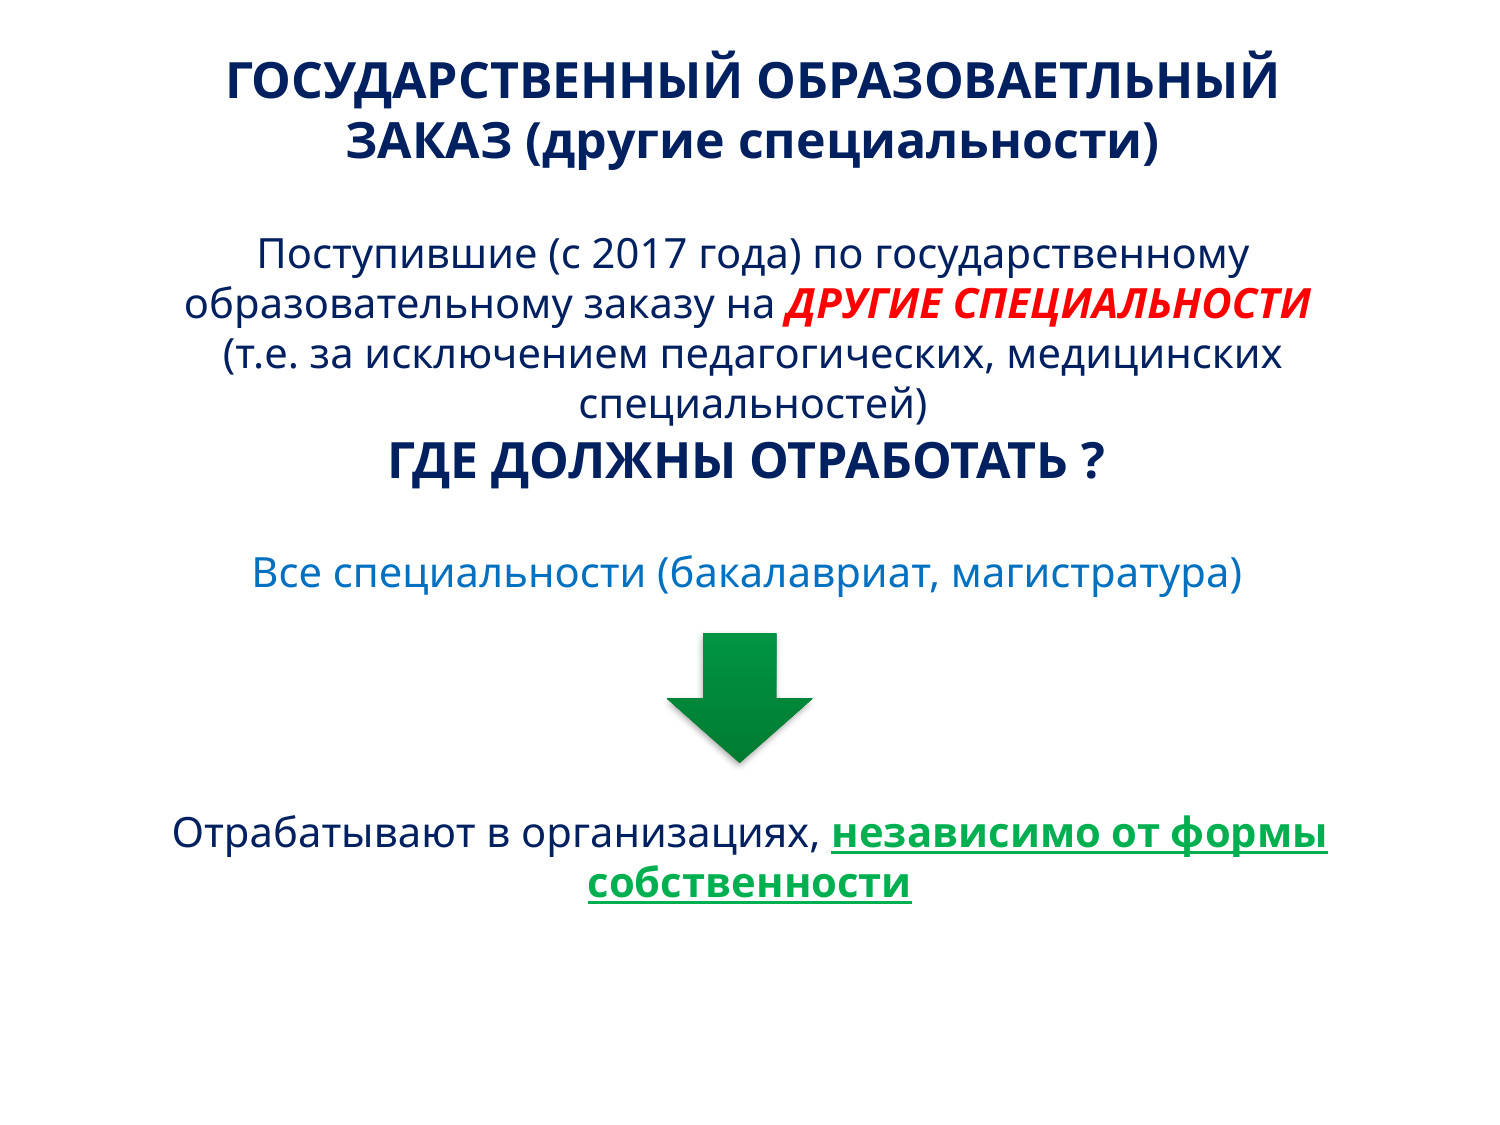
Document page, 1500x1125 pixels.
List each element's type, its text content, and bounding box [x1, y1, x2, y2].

text_box Отрабатывают в организациях, независимо от формы собственности [123, 798, 1376, 914]
text_box Поступившие (с 2017 года) по государственному образовательному заказу на ДРУГИЕ СПЕЦИАЛЬНОСТИ (т.е. за исключением педагогических, медицинских специальностей) [50, 219, 1456, 435]
text_box ГДЕ ДОЛЖНЫ ОТРАБОТАТЬ ? [372, 420, 1134, 496]
text_box ГОСУДАРСТВЕННЫЙ ОБРАЗОВАЕТЛЬНЫЙ ЗАКАЗ (другие специальности) [138, 41, 1368, 177]
text_box Все специальности (бакалавриат, магистратура) [206, 538, 1288, 604]
text_box [666, 633, 813, 764]
